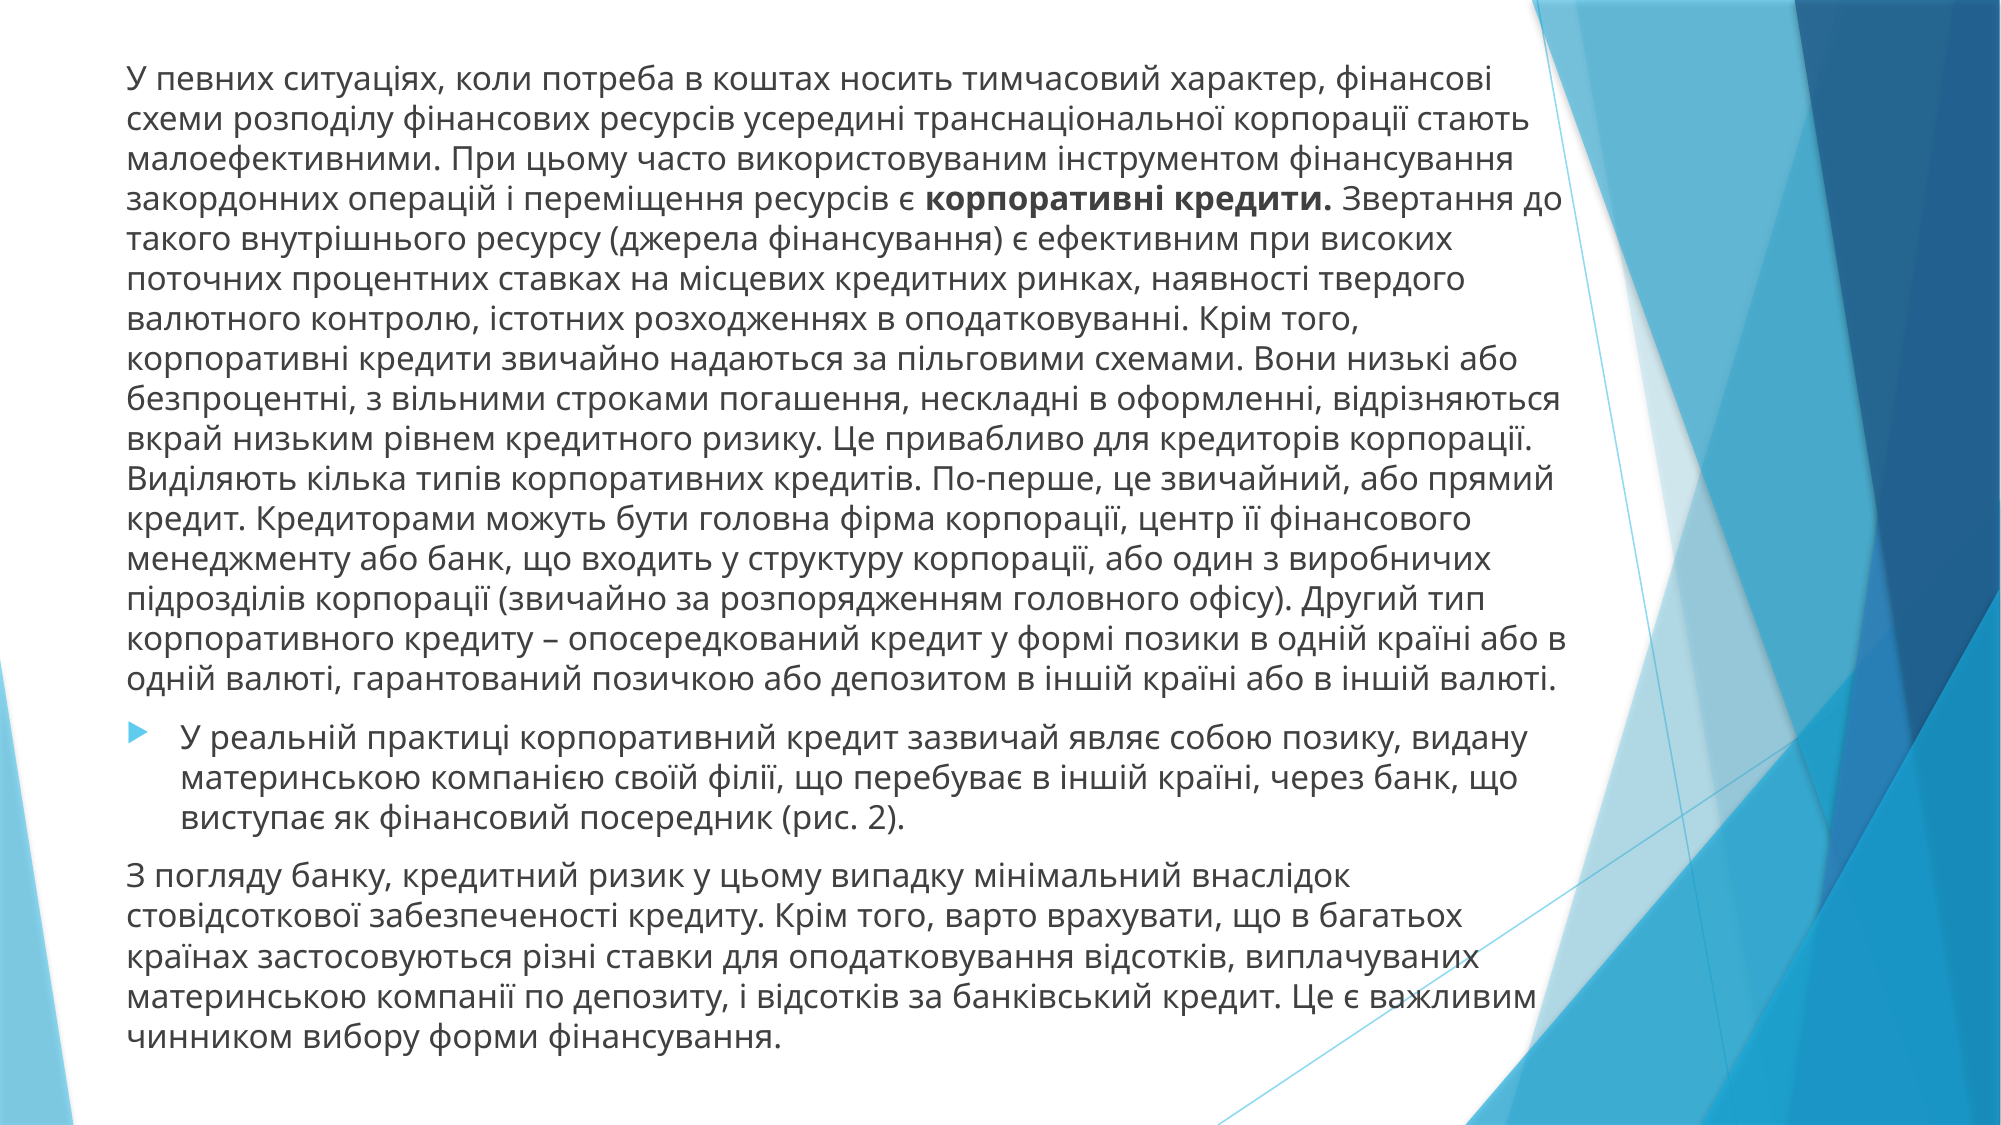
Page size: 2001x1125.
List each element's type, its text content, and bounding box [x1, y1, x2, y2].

list У певних ситуаціях, коли потреба в коштах носить тимчасовий характер, фінансові схеми розподілу фінансових ресурсів усередині транснаціональної корпорації стають малоефективними. При цьому часто використовуваним інструментом фінансування закордонних операцій і переміщення ресурсів є корпоративні кредити. Звертання до такого внутрішнього ресурсу (джерела фінансування) є ефективним при високих поточних процентних ставках на місцевих кредитних ринках, наявності твердого валютного контролю, істотних розходженнях в оподатковуванні. Крім того, корпоративні кредити звичайно надаються за пільговими схемами. Вони низькі або безпроцентні, з вільними строками погашення, нескладні в оформленні, відрізняються вкрай низьким рівнем кредитного ризику. Це привабливо для кредиторів корпорації. Виділяють кілька типів корпоративних кредитів. По-перше, це звичайний, або прямий кредит. Кредиторами можуть бути головна фірма корпорації, центр її фінансового менеджменту або банк, що входить у структуру корпорації, або один з виробничих підрозділів корпорації (звичайно за розпорядженням головного офісу). Другий тип корпоративного кредиту – опосередкований кредит у формі позики в одній країні або в одній валюті, гарантований позичкою або депозитом в іншій країні або в іншій валюті. У реальній практиці корпоративний кредит зазвичай являє собою позику, видану материнською компанією своїй філії, що перебуває в іншій країні, через банк, що виступає як фінансовий посередник (рис. 2). З погляду банку, кредитний ризик у цьому випадку мінімальний внаслідок стовідсоткової забезпеченості кредиту. Крім того, варто врахувати, що в багатьох країнах застосовуються різні ставки для оподатковування відсотків, виплачуваних материнською компанії по депозиту, і відсотків за банківський кредит. Це є важливим чинником вибору форми фінансування. [111, 49, 1585, 1077]
